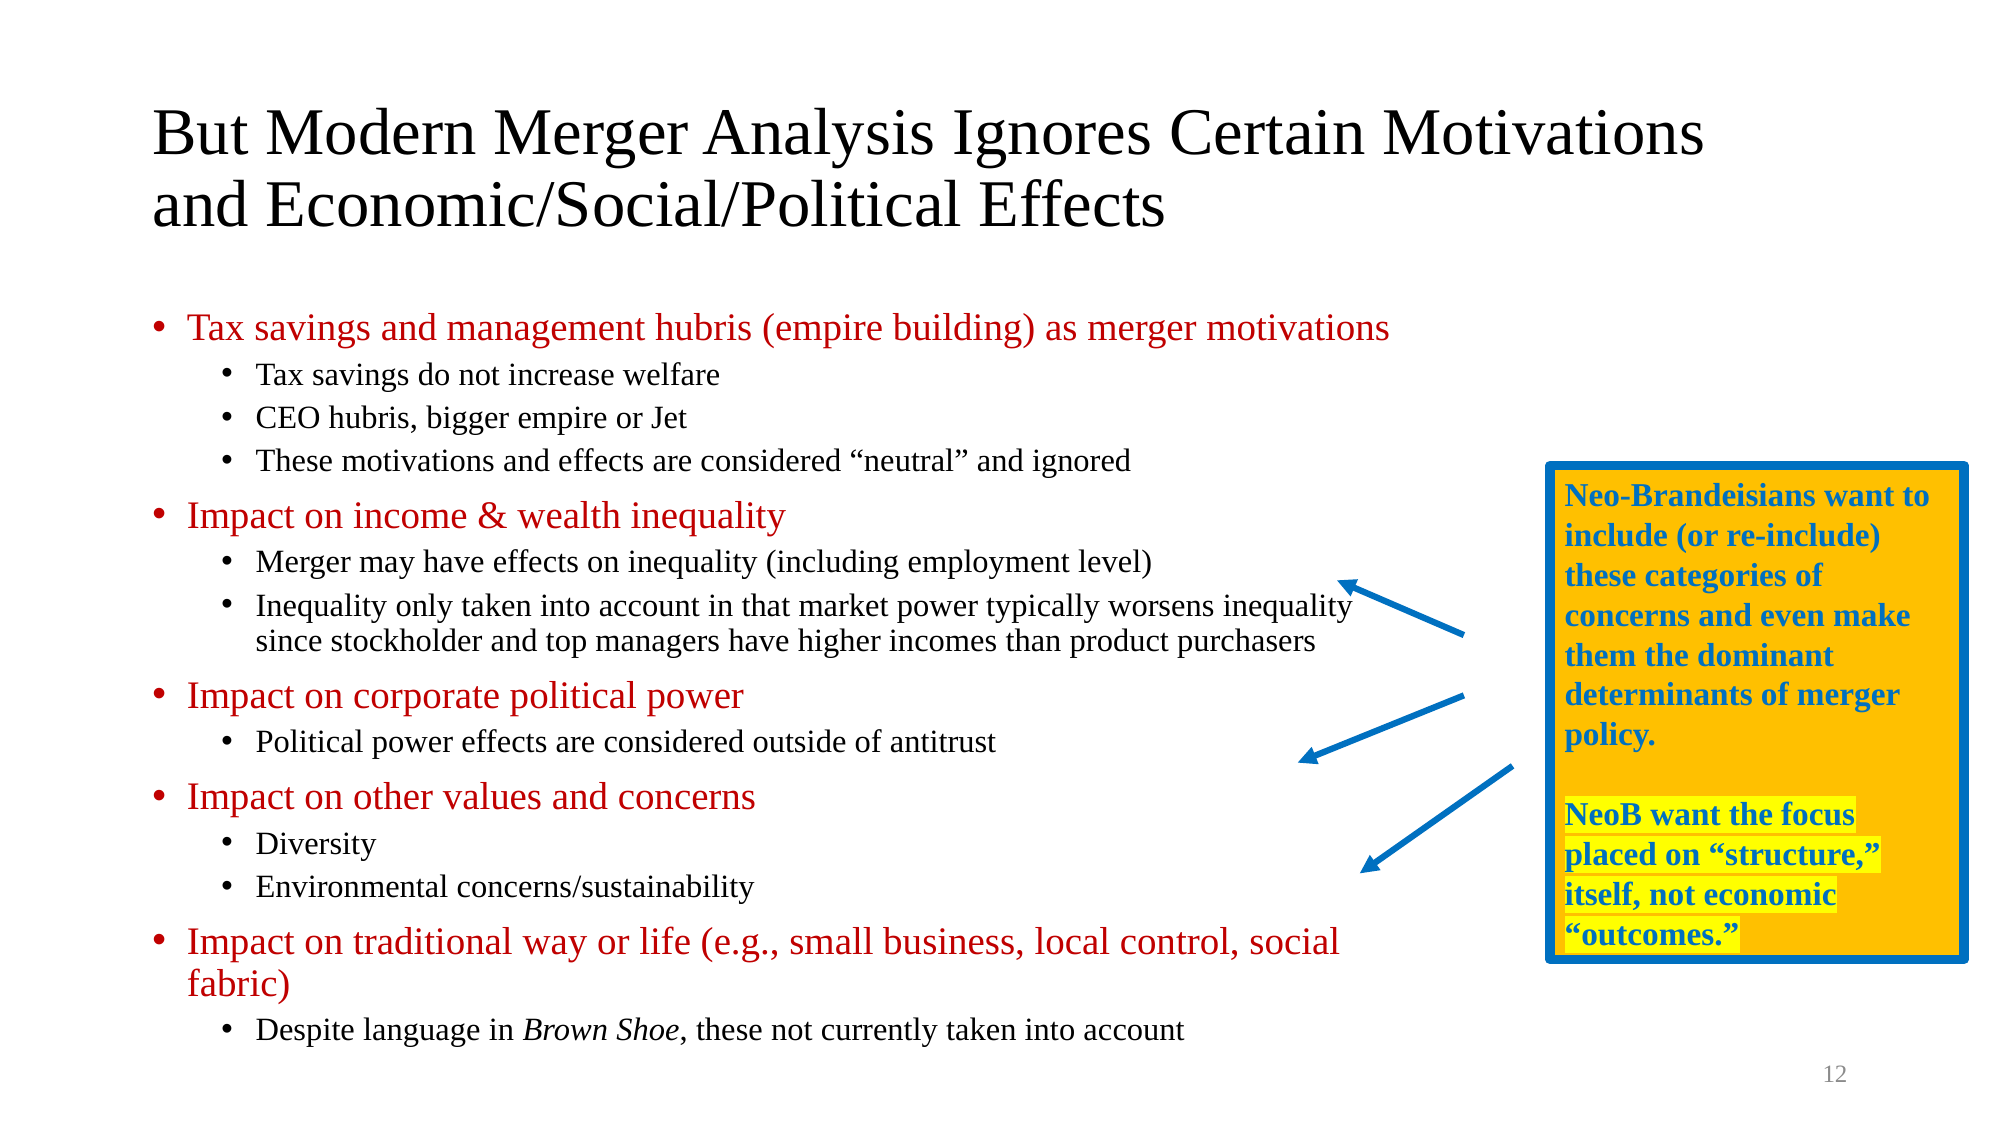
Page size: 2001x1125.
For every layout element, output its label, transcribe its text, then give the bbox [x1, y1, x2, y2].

text_box Neo-Brandeisians want to include (or re-include) these categories of concerns and even make them the dominant determinants of merger policy. NeoB want the focus placed on “structure,” itself, not economic “outcomes.” [1549, 465, 1965, 960]
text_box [1359, 765, 1513, 874]
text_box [1336, 580, 1464, 636]
list Tax savings and management hubris (empire building) as merger motivations Tax savings do not increase welfare CEO hubris, bigger empire or Jet These motivations and effects are considered “neutral” and ignored Impact on income & wealth inequality Merger may have effects on inequality (including employment level) Inequality only taken into account in that market power typically worsens inequality since stockholder and top managers have higher incomes than product purchasers Impact on corporate political power Political power effects are considered outside of antitrust Impact on other values and concerns Diversity Environmental concerns/sustainability Impact on traditional way or life (e.g., small business, local control, social fabric) Despite language in Brown Shoe, these not currently taken into account [137, 299, 1416, 1080]
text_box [1297, 695, 1464, 763]
title But Modern Merger Analysis Ignores Certain Motivations and Economic/Social/Political Effects [137, 59, 1863, 278]
slide_number 12 [1412, 1042, 1863, 1103]
